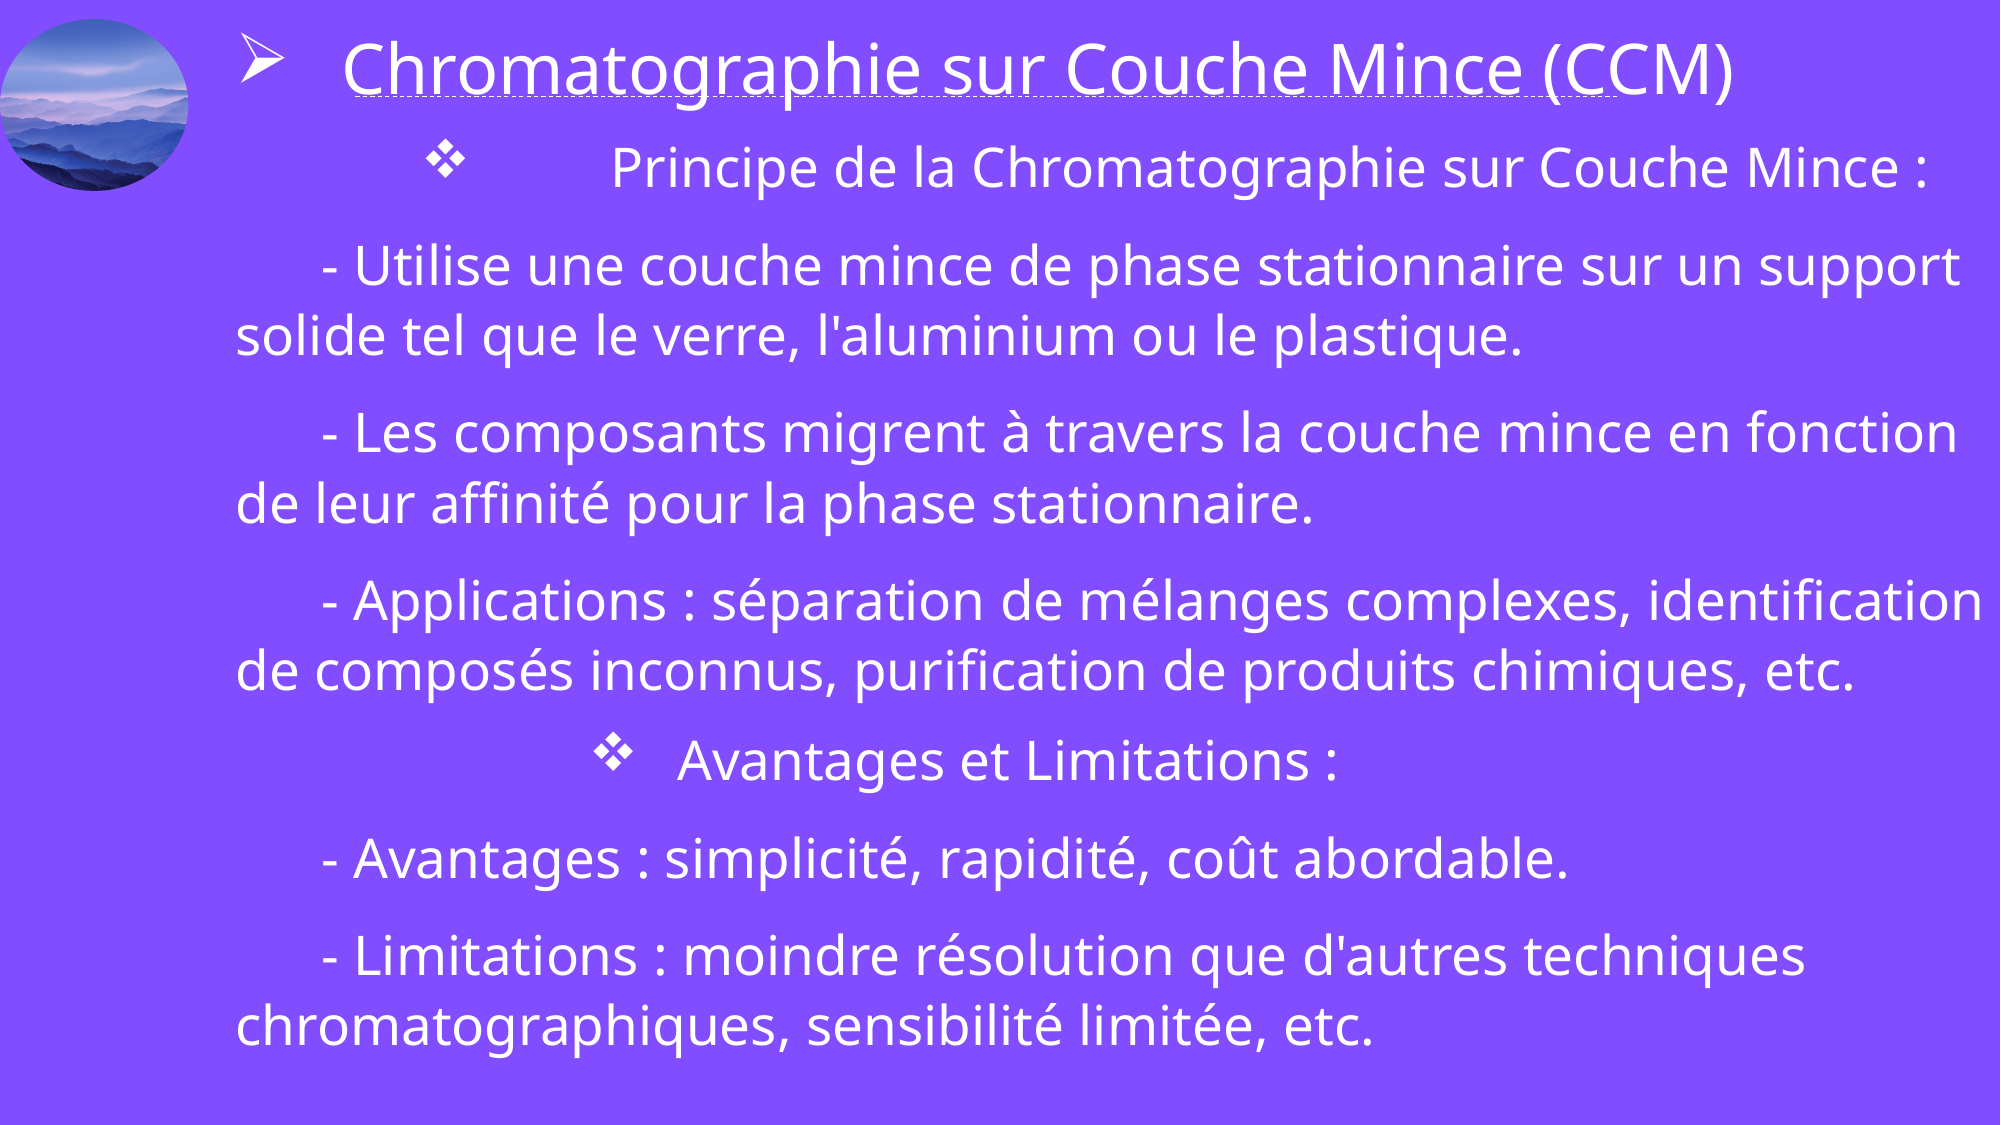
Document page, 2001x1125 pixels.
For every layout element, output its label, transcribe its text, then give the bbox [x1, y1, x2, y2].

subtitle Chromatographie sur Couche Mince (CCM) Principe de la Chromatographie sur Couche Mince : - Utilise une couche mince de phase stationnaire sur un support solide tel que le verre, l'aluminium ou le plastique. - Les composants migrent à travers la couche mince en fonction de leur affinité pour la phase stationnaire. - Applications : séparation de mélanges complexes, identification de composés inconnus, purification de produits chimiques, etc. Avantages et Limitations : - Avantages : simplicité, rapidité, coût abordable. - Limitations : moindre résolution que d'autres techniques chromatographiques, sensibilité limitée, etc. [235, 19, 2000, 1125]
picture [0, 18, 189, 191]
